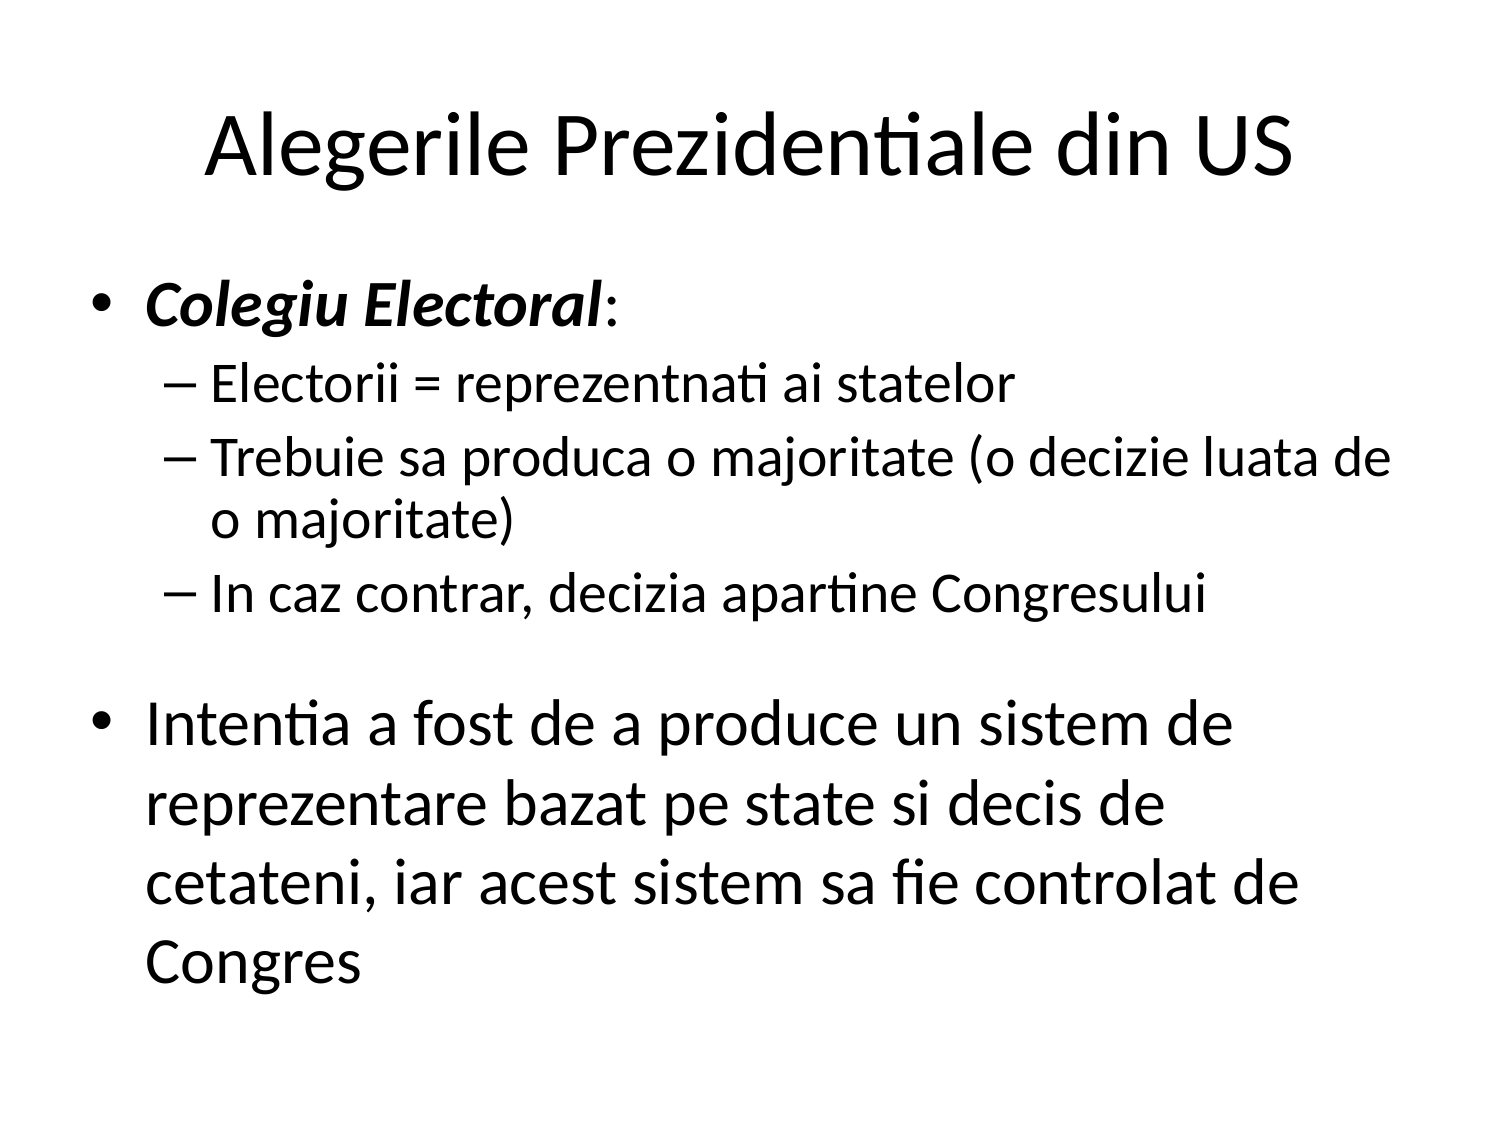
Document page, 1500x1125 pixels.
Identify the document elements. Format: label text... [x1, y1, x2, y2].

title Alegerile Prezidentiale din US [75, 45, 1425, 233]
list Colegiu Electoral: Electorii = reprezentnati ai statelor Trebuie sa produca o majoritate (o decizie luata de o majoritate) In caz contrar, decizia apartine Congresului Intentia a fost de a produce un sistem de reprezentare bazat pe state si decis de cetateni, iar acest sistem sa fie controlat de Congres [75, 262, 1425, 1005]
